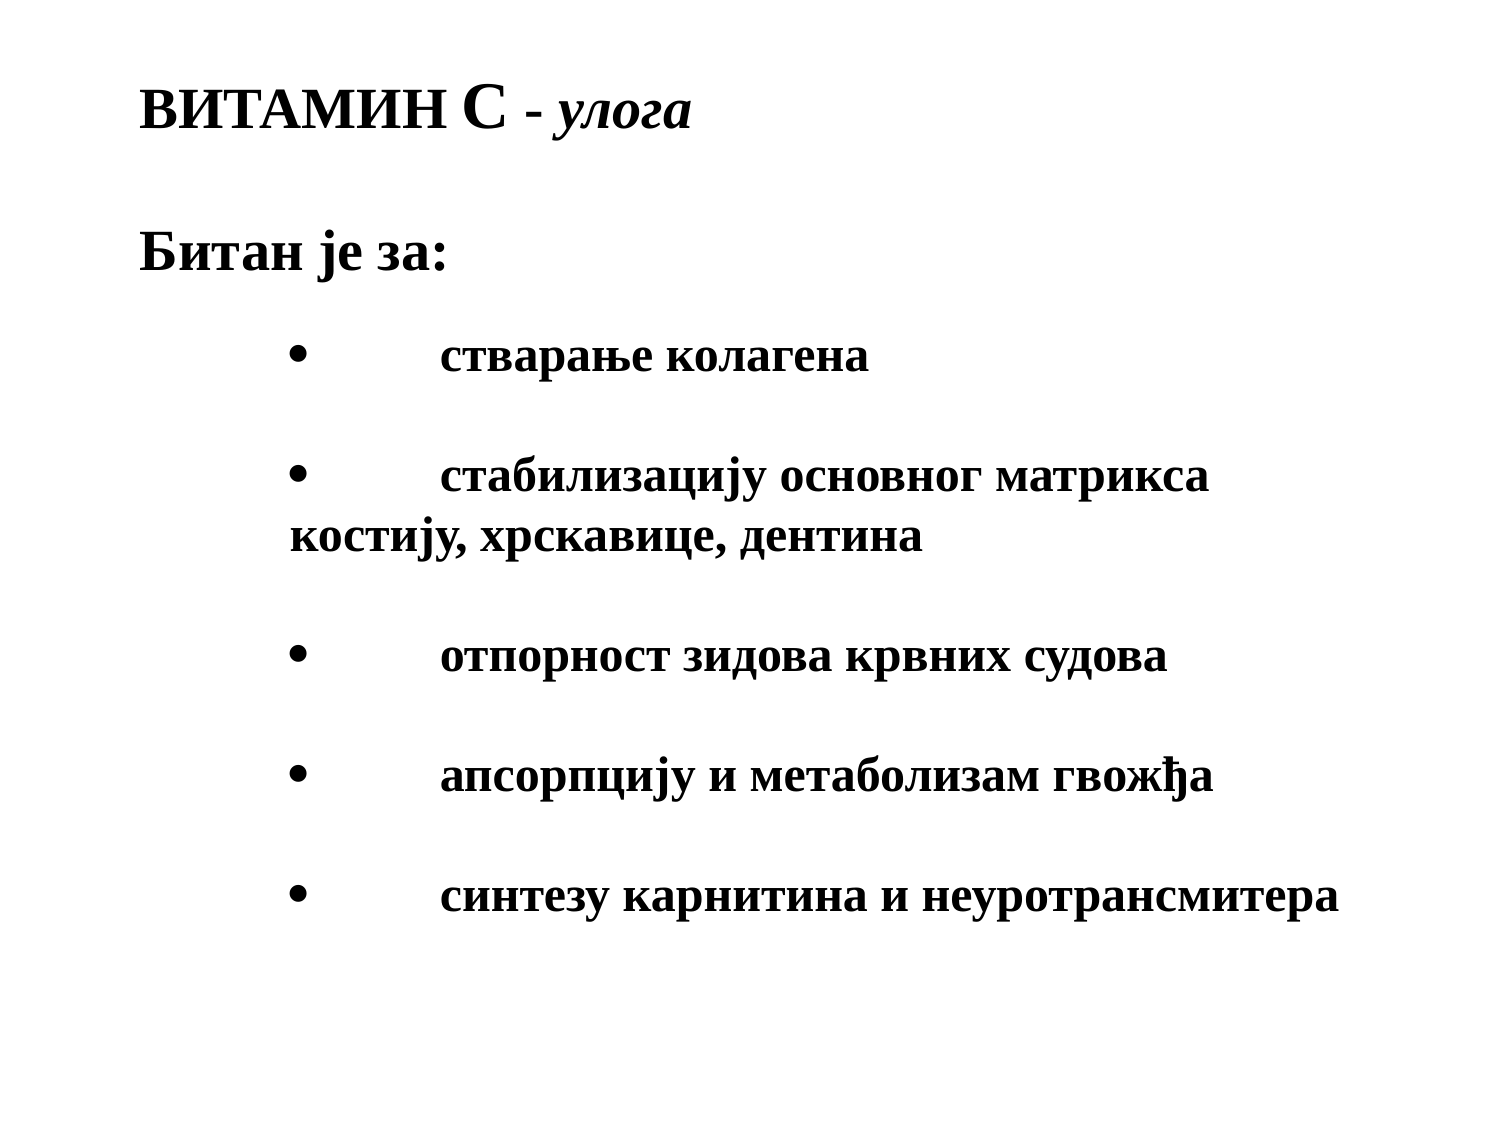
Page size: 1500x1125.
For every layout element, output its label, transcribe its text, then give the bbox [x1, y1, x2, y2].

text_box ВИТАМИН C - улога Битан је за: · стварање колагена · стабилизацију основног матрикса костију, хрскавице, дентина · отпорност зидова крвних судова · апсорпцију и метаболизам гвожђа · синтезу карнитина и неуротрансмитера [124, 54, 1388, 930]
